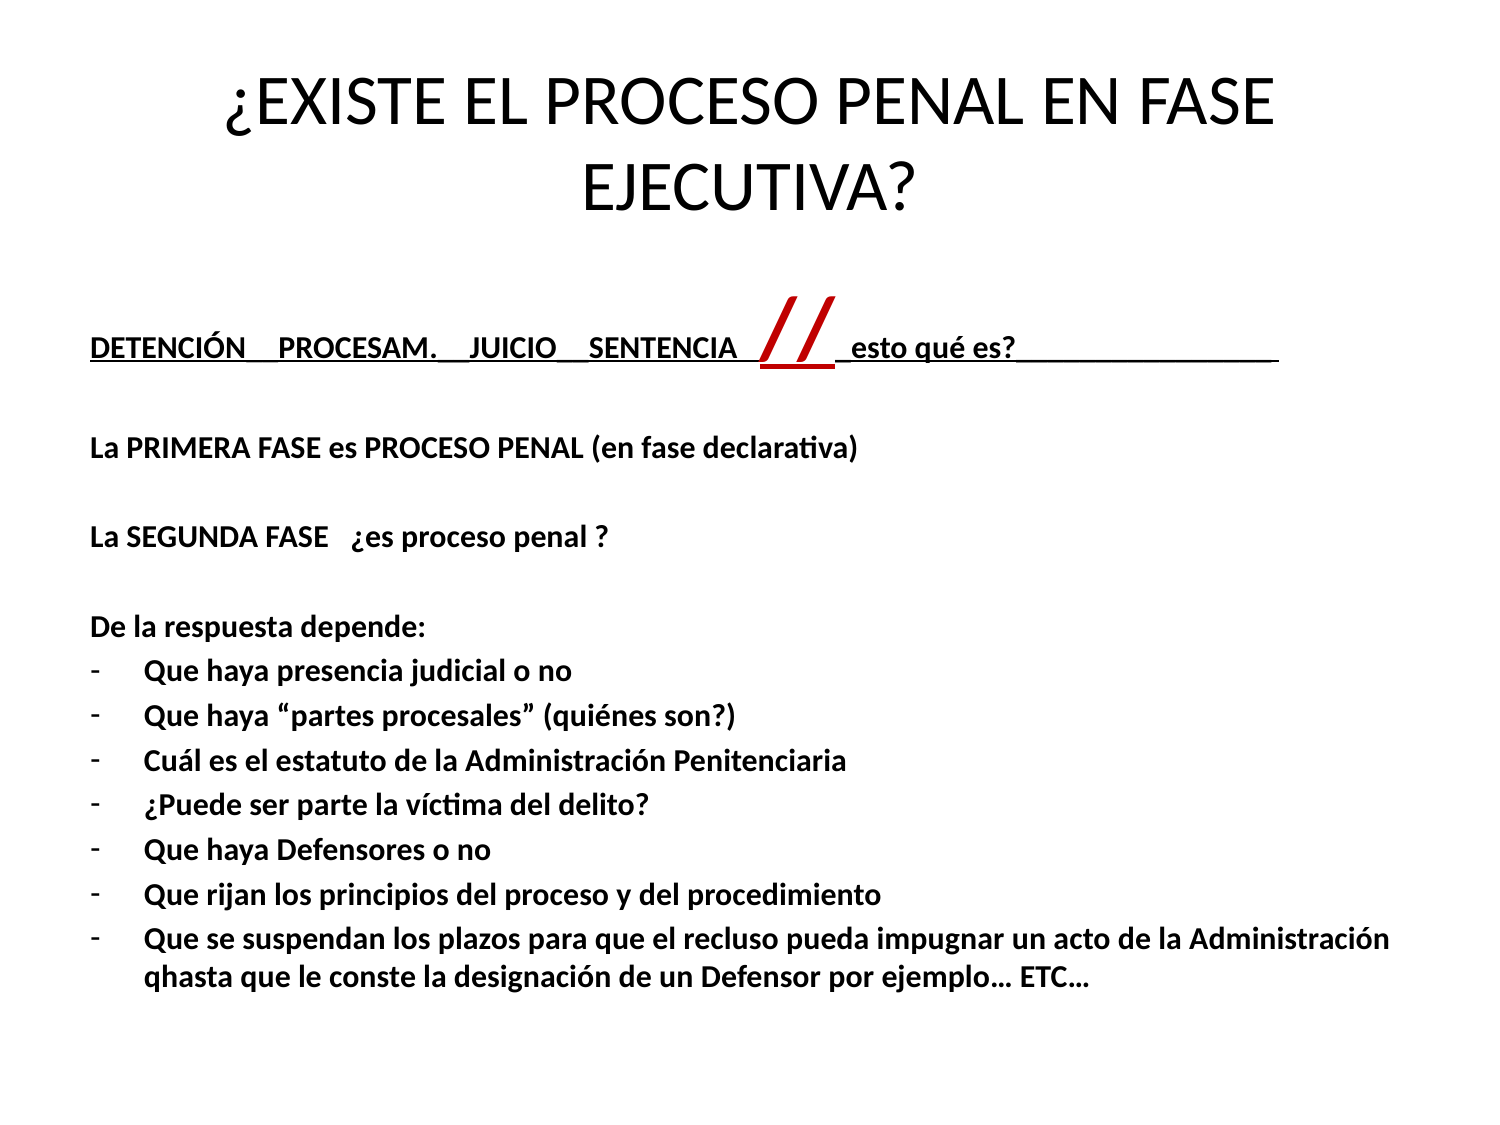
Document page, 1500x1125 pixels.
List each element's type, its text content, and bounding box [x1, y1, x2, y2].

list DETENCIÓN__PROCESAM.__JUICIO__SENTENCIA //_esto qué es?________________ La PRIMERA FASE es PROCESO PENAL (en fase declarativa) La SEGUNDA FASE ¿es proceso penal ? De la respuesta depende: Que haya presencia judicial o no Que haya “partes procesales” (quiénes son?) Cuál es el estatuto de la Administración Penitenciaria ¿Puede ser parte la víctima del delito? Que haya Defensores o no Que rijan los principios del proceso y del procedimiento Que se suspendan los plazos para que el recluso pueda impugnar un acto de la Administración qhasta que le conste la designación de un Defensor por ejemplo… ETC… [75, 262, 1425, 1005]
title ¿EXISTE EL PROCESO PENAL EN FASE EJECUTIVA? [75, 45, 1425, 233]
